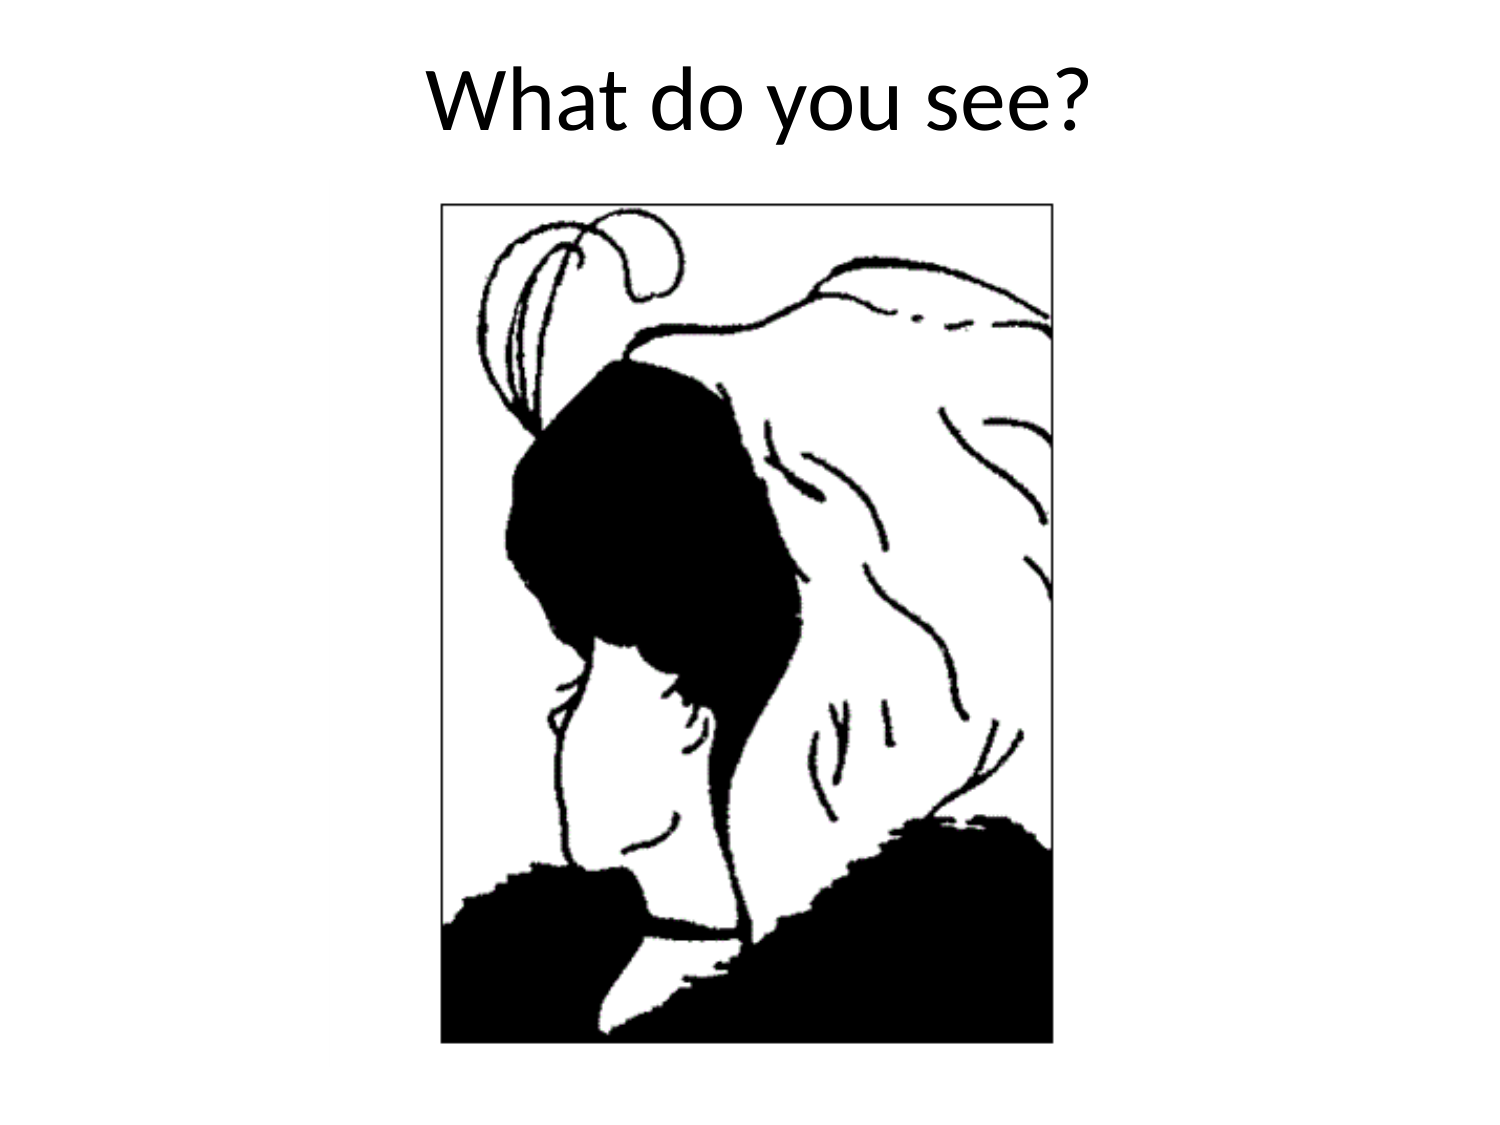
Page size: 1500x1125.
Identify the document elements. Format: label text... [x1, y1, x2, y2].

title What do you see? [85, 0, 1436, 188]
picture [327, 179, 1167, 1067]
